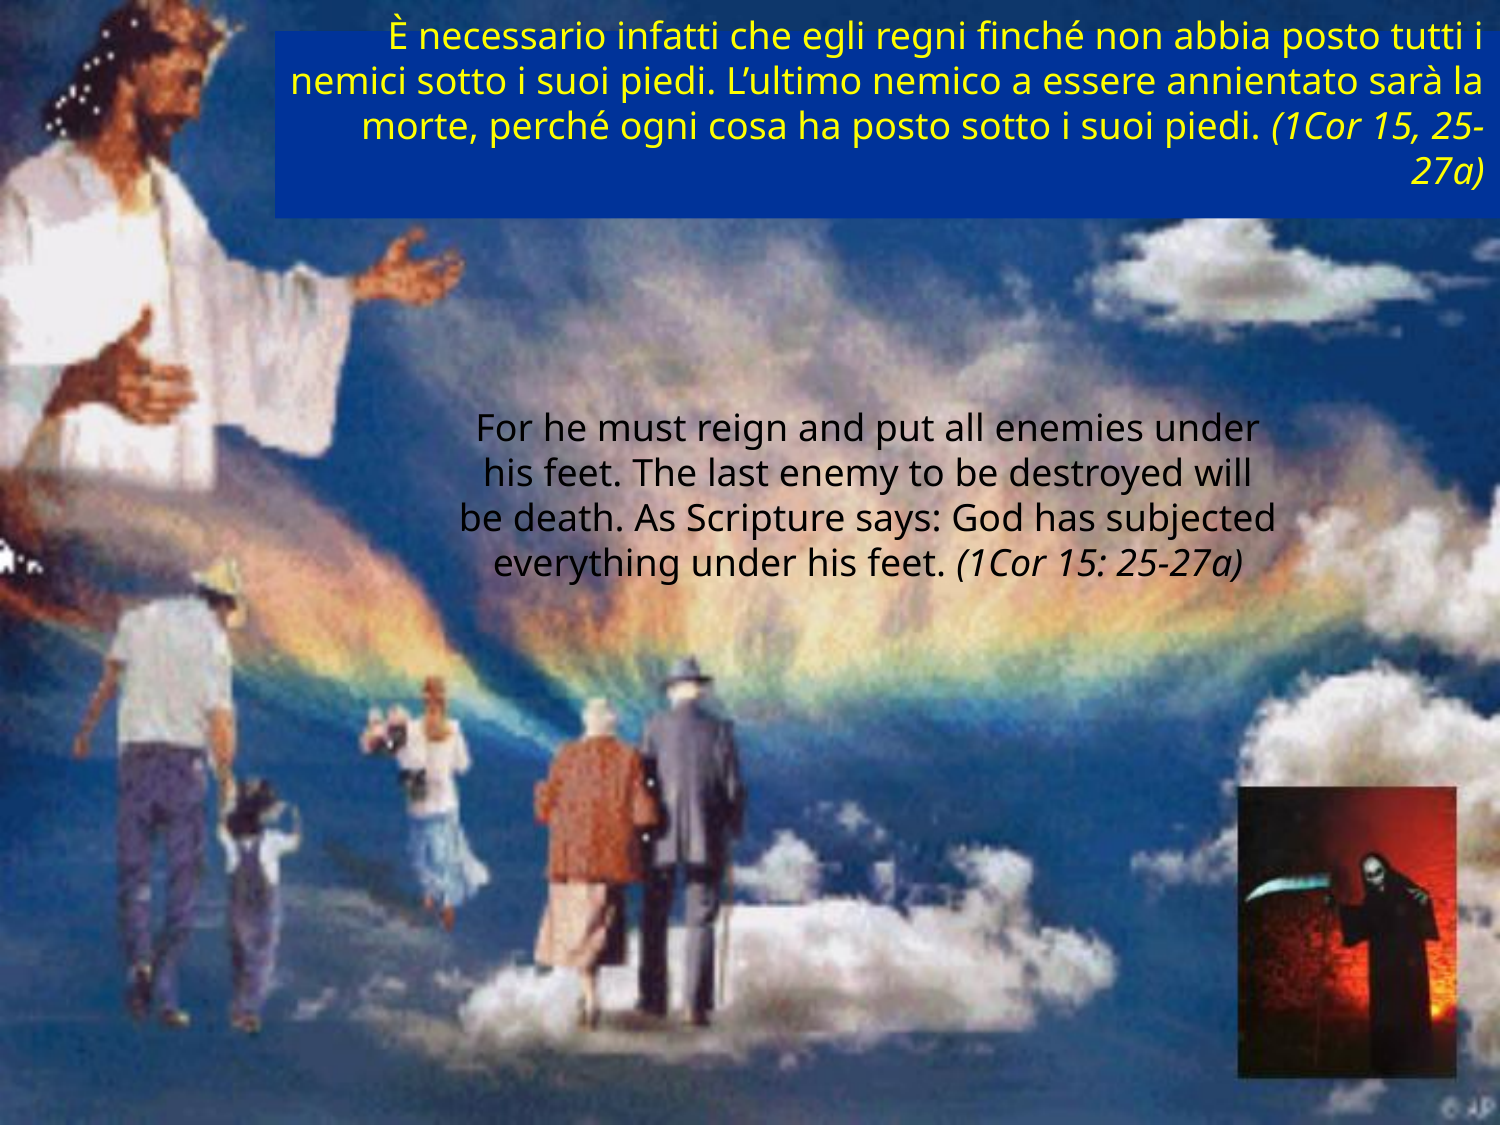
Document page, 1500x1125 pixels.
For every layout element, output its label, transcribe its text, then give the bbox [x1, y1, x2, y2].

picture [0, 0, 1500, 1125]
text_box For he must reign and put all enemies under his feet. The last enemy to be destroyed will be death. As Scripture says: God has subjected everything under his feet. (1Cor 15: 25-27a) [442, 397, 1294, 592]
title È necessario infatti che egli regni finché non abbia posto tutti i nemici sotto i suoi piedi. L’ultimo nemico a essere annientato sarà la morte, perché ogni cosa ha posto sotto i suoi piedi. (1Cor 15, 25-27a) [275, 31, 1500, 219]
